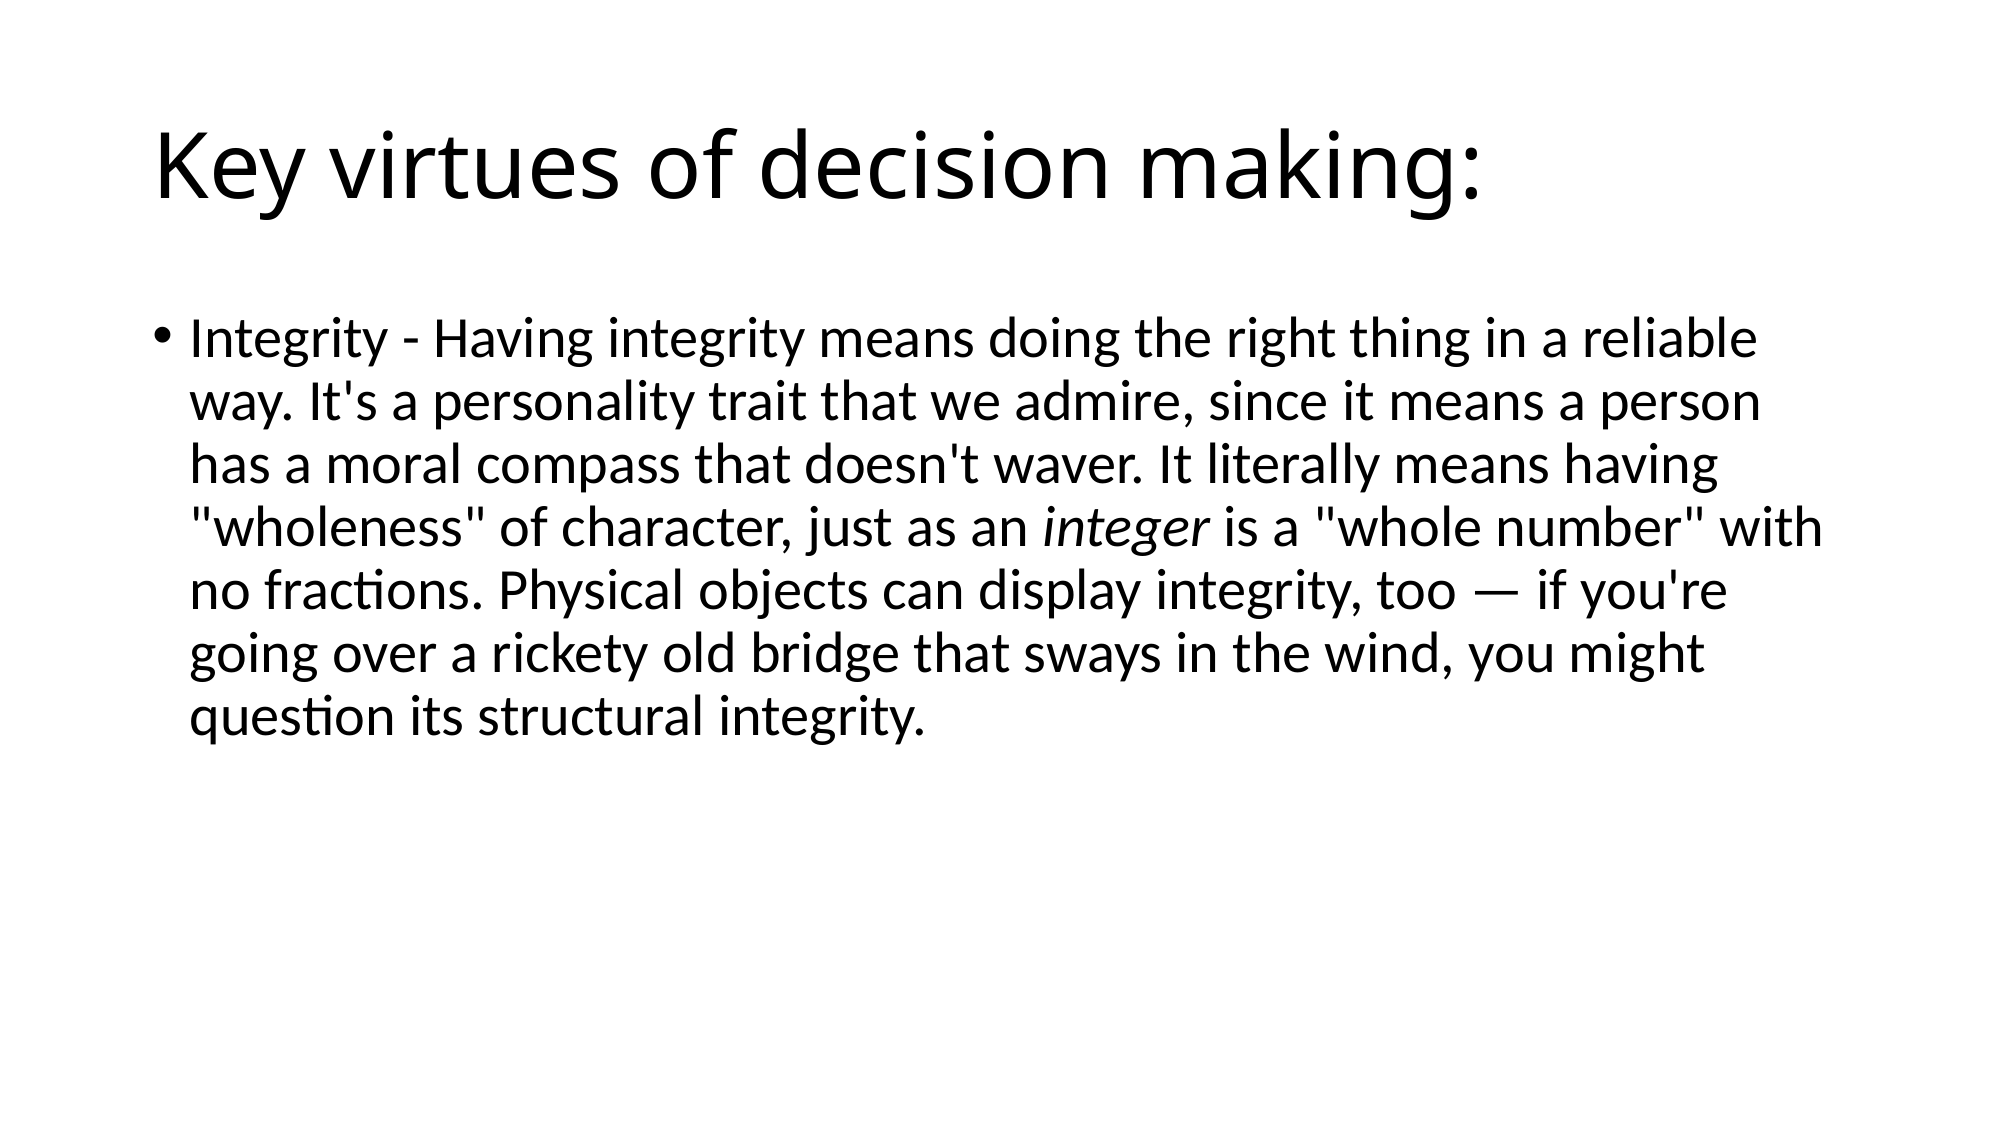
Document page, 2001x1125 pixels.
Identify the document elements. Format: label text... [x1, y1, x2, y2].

title Key virtues of decision making: [137, 59, 1863, 278]
list Integrity - Having integrity means doing the right thing in a reliable way. It's a personality trait that we admire, since it means a person has a moral compass that doesn't waver. It literally means having "wholeness" of character, just as an integer is a "whole number" with no fractions. Physical objects can display integrity, too — if you're going over a rickety old bridge that sways in the wind, you might question its structural integrity. [137, 299, 1863, 1014]
